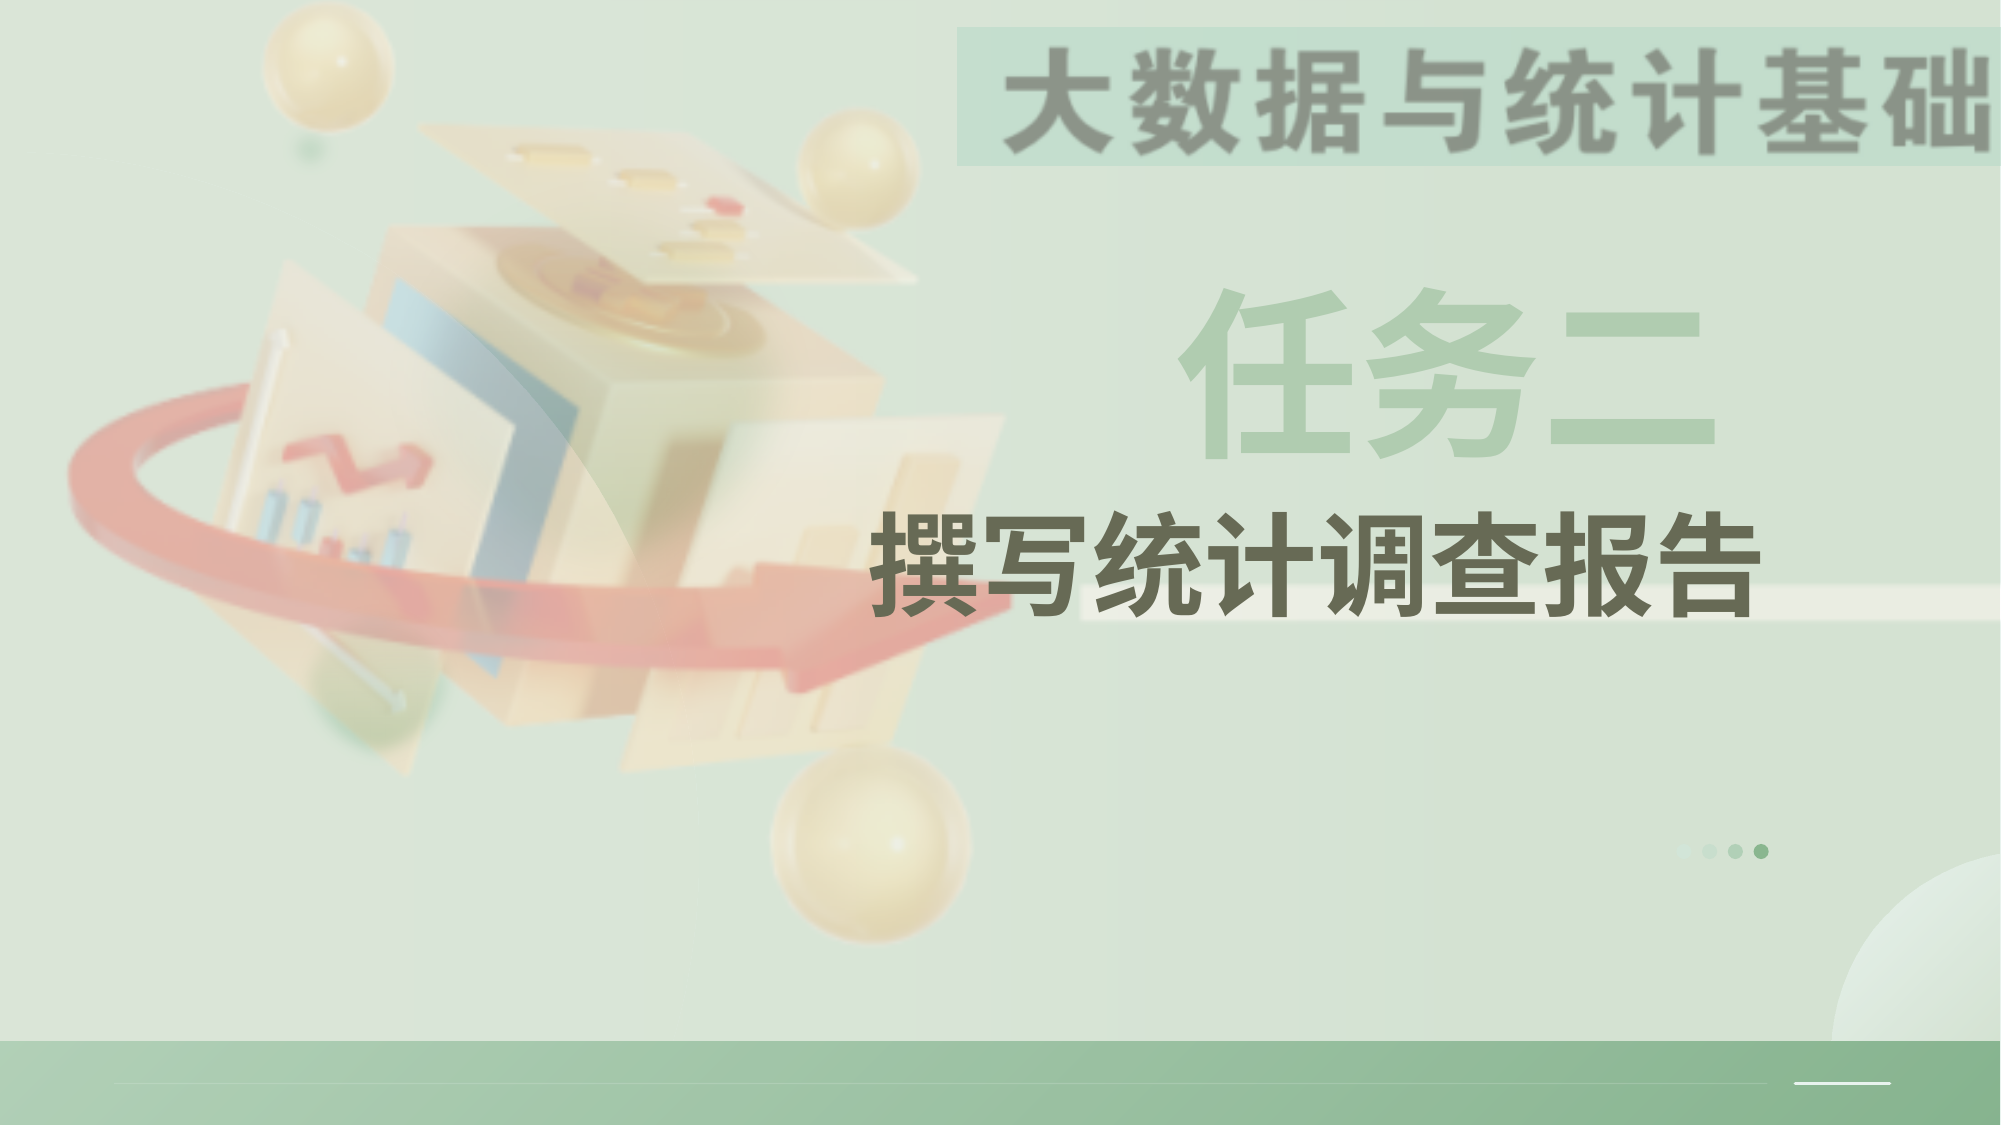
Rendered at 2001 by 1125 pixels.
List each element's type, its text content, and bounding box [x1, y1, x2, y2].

list 任务二 [870, 182, 1767, 480]
title 撰写统计调查报告 [800, 495, 1768, 833]
